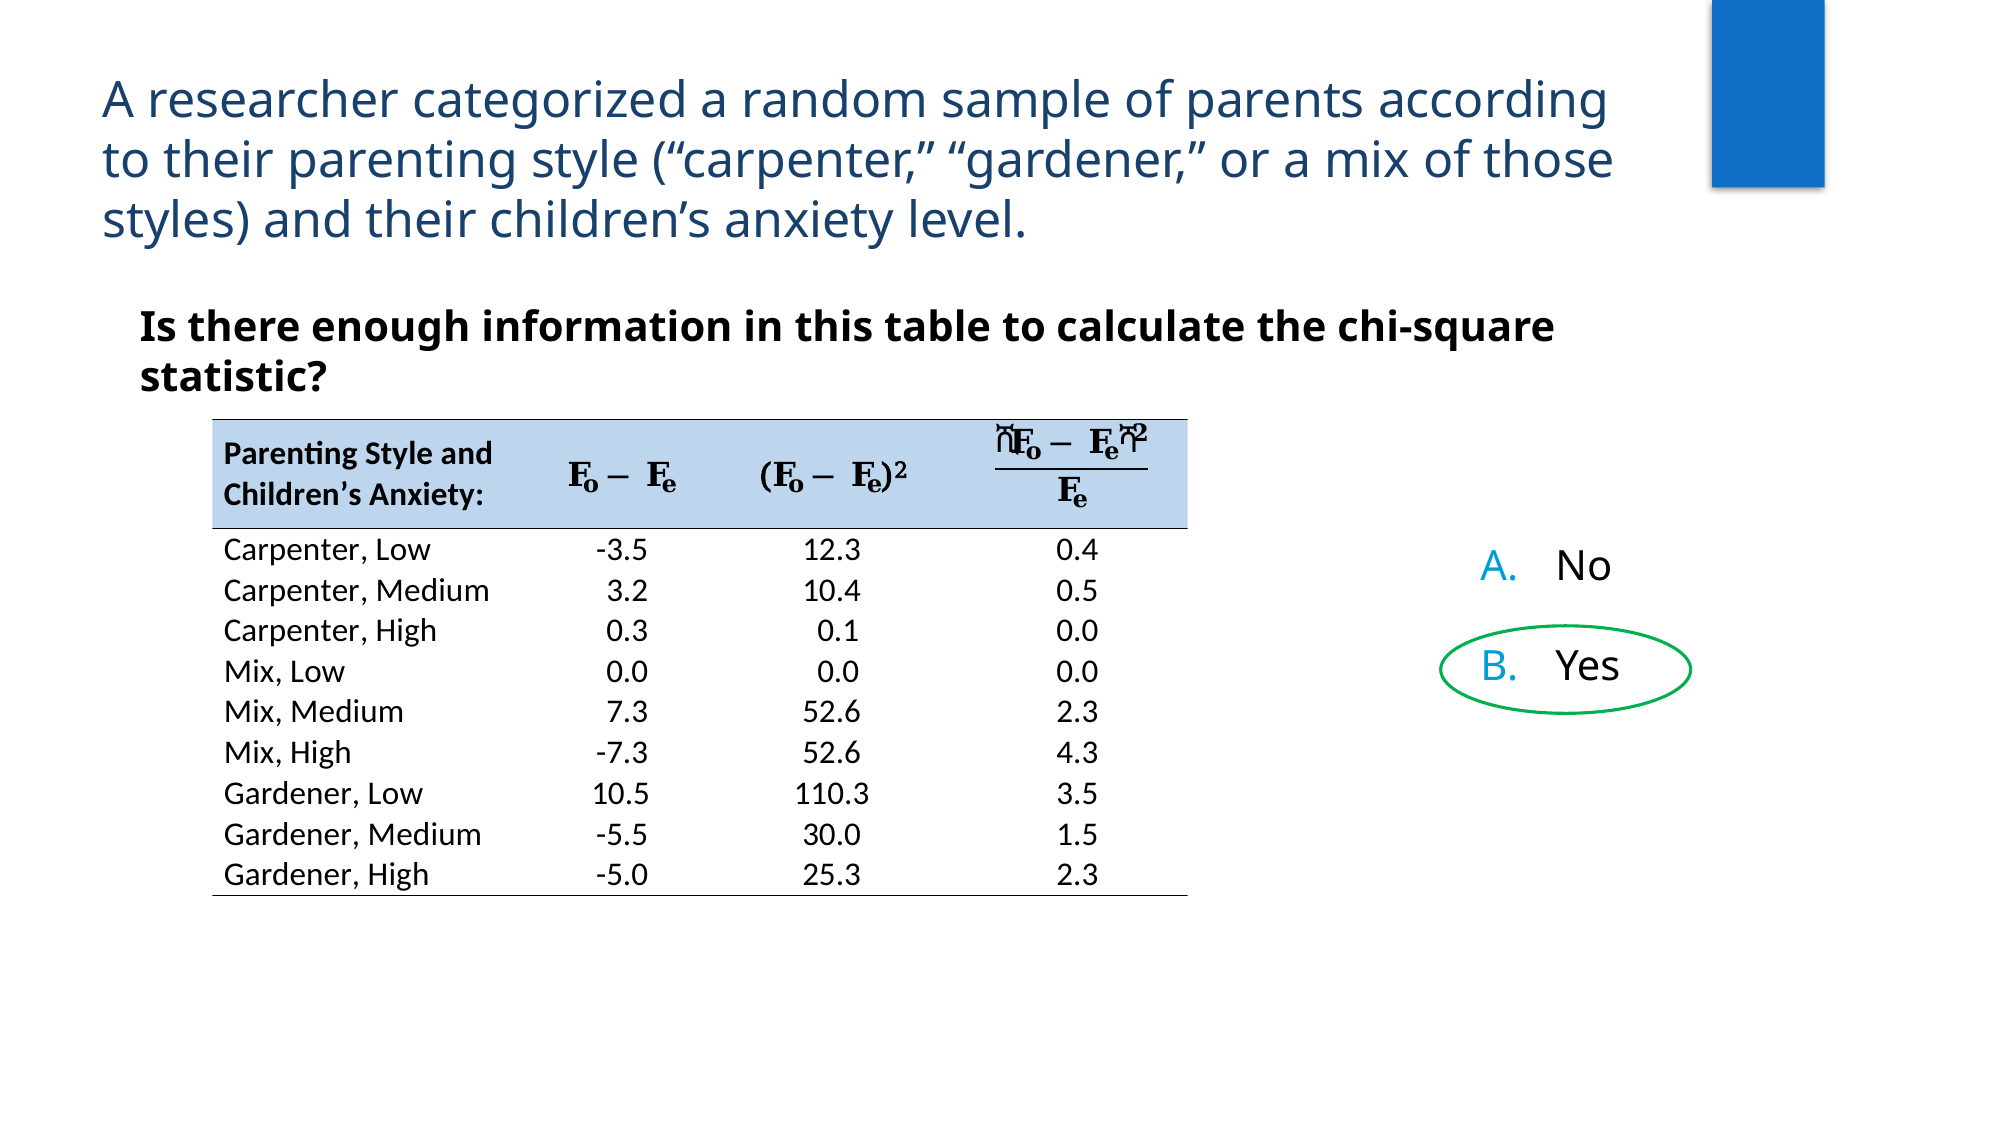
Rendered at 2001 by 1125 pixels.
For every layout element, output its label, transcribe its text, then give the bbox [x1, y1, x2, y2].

text_box [1439, 641, 1465, 698]
text_box No Yes [1465, 531, 1691, 742]
text_box Is there enough information in this table to calculate the chi-square statistic? [125, 292, 1691, 408]
picture [212, 418, 1188, 944]
title A researcher categorized a random sample of parents according to their parenting style (“carpenter,” “gardener,” or a mix of those styles) and their children’s anxiety level. [87, 63, 1650, 251]
